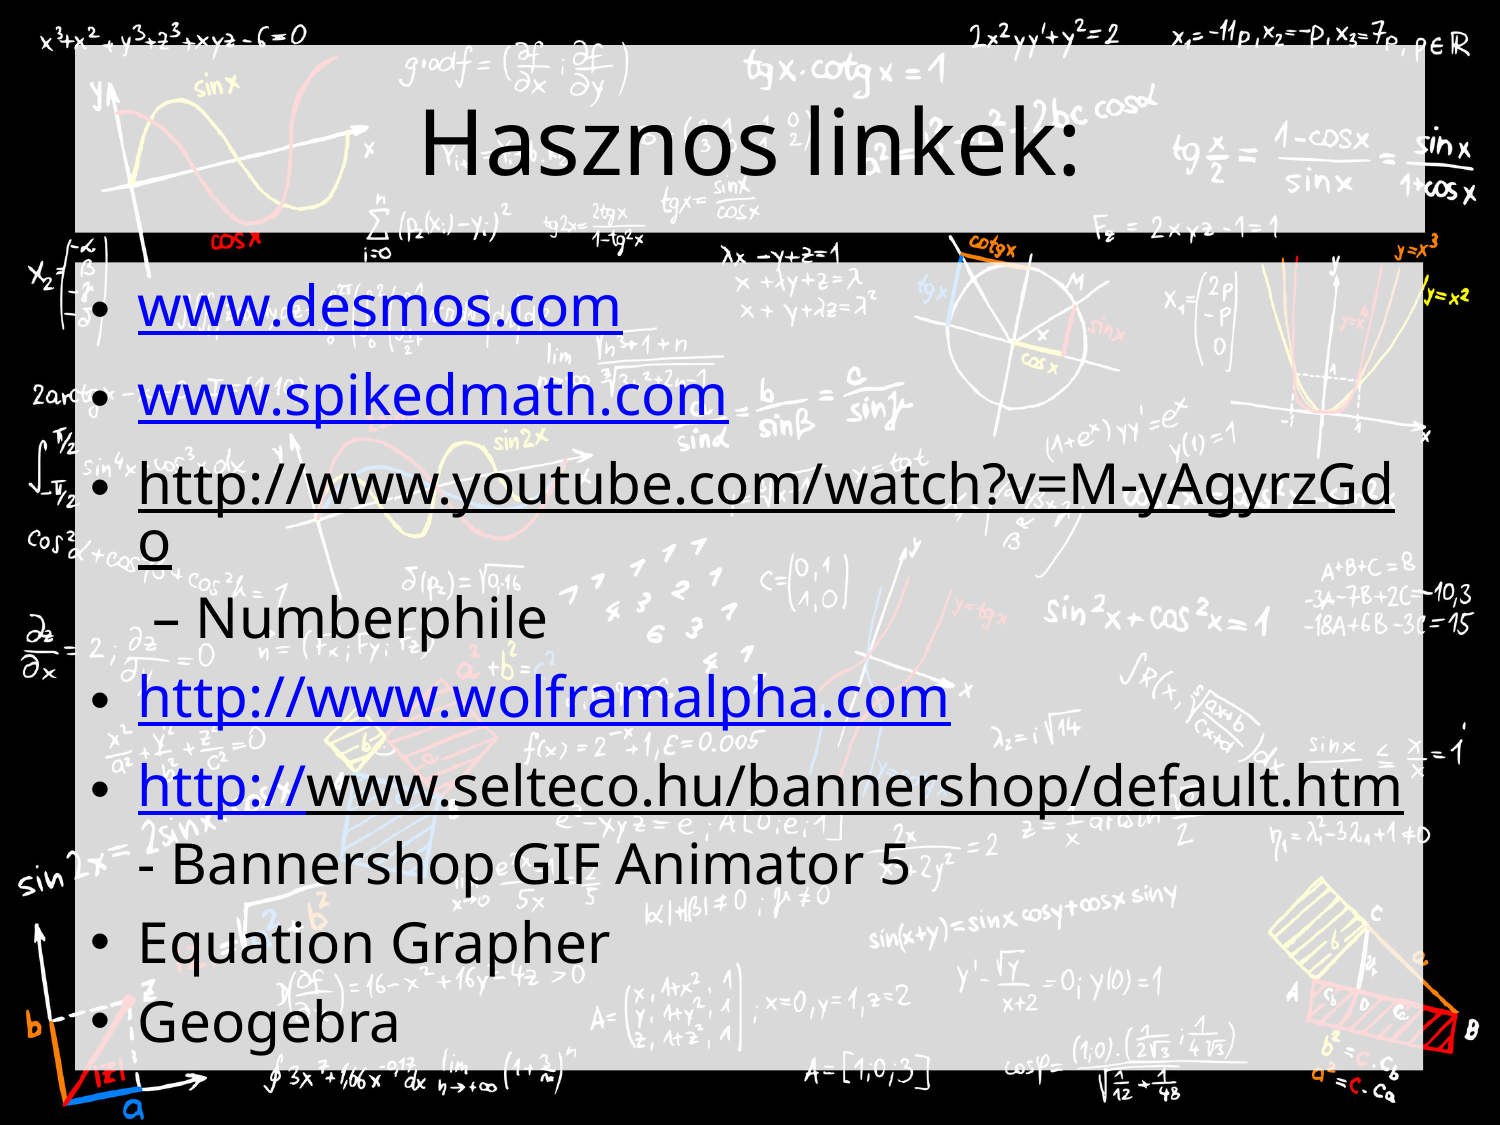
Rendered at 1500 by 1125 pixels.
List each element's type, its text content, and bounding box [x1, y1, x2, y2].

title Hasznos linkek: [75, 45, 1425, 233]
list www.desmos.com www.spikedmath.com http://www.youtube.com/watch?v=M-yAgyrzGdo – Numberphile http://www.wolframalpha.com http://www.selteco.hu/bannershop/default.htm - Bannershop GIF Animator 5 Equation Grapher Geogebra [75, 262, 1424, 1071]
picture [0, 0, 1500, 1125]
